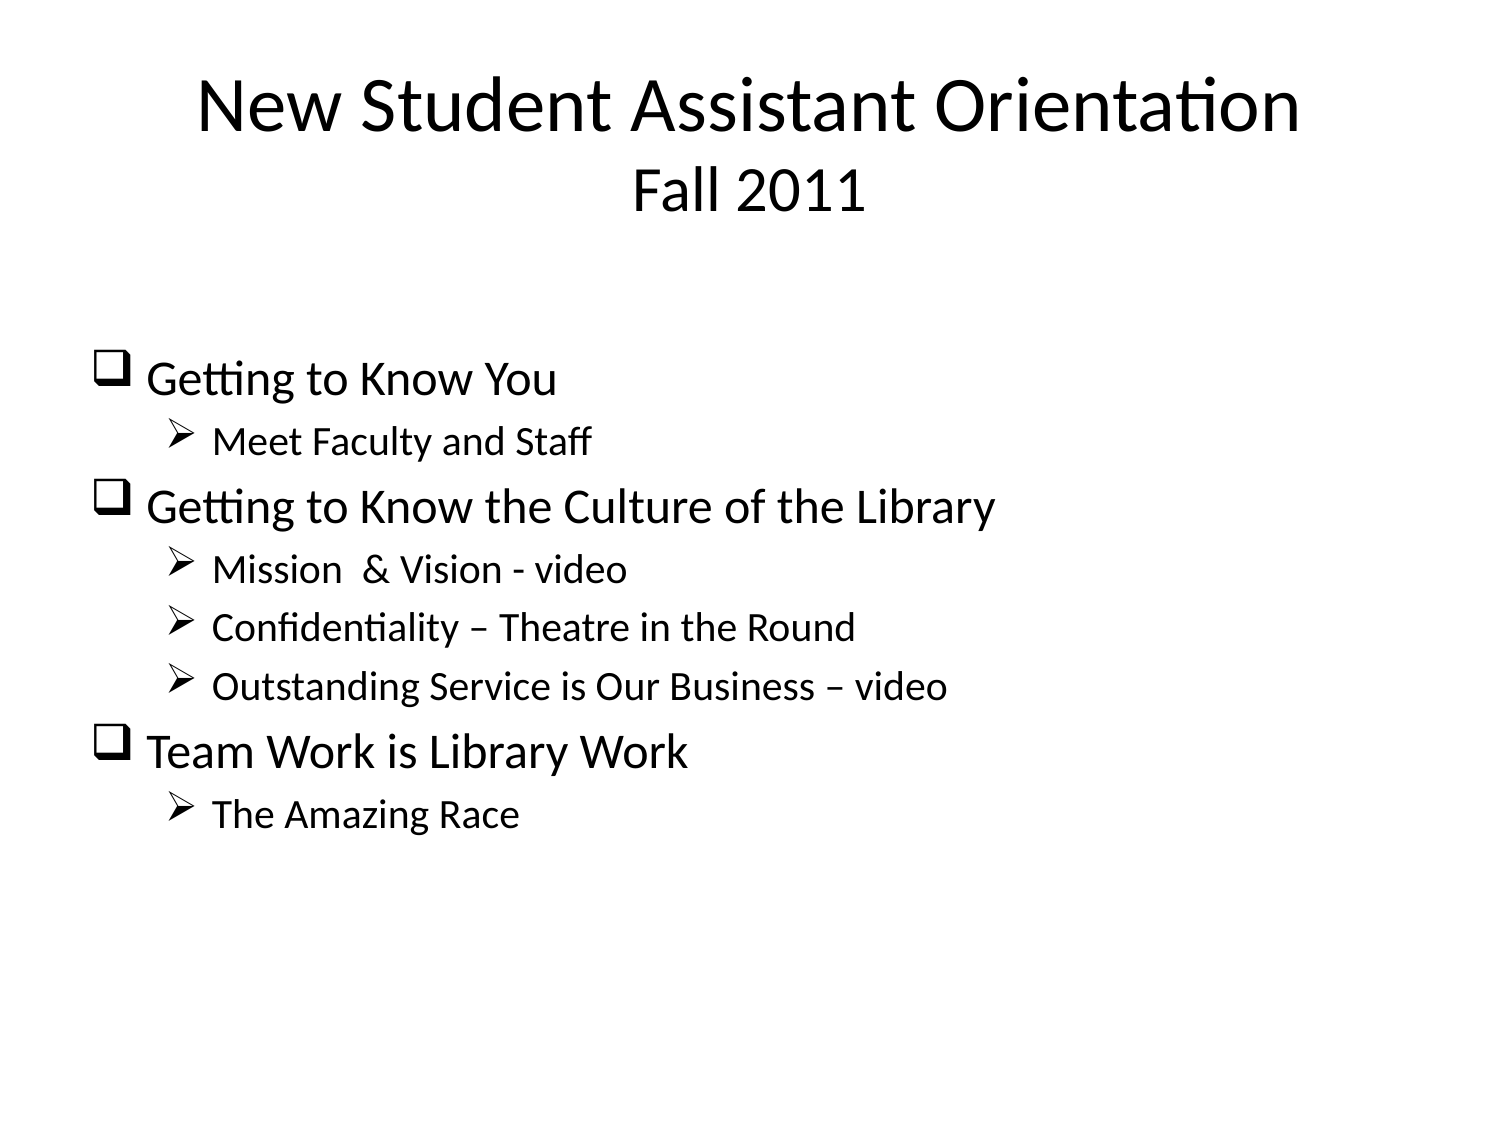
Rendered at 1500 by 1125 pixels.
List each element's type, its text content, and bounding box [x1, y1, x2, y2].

title New Student Assistant Orientation Fall 2011 [75, 45, 1425, 233]
list Getting to Know You Meet Faculty and Staff Getting to Know the Culture of the Library Mission & Vision - video Confidentiality – Theatre in the Round Outstanding Service is Our Business – video Team Work is Library Work The Amazing Race [75, 337, 1425, 1005]
